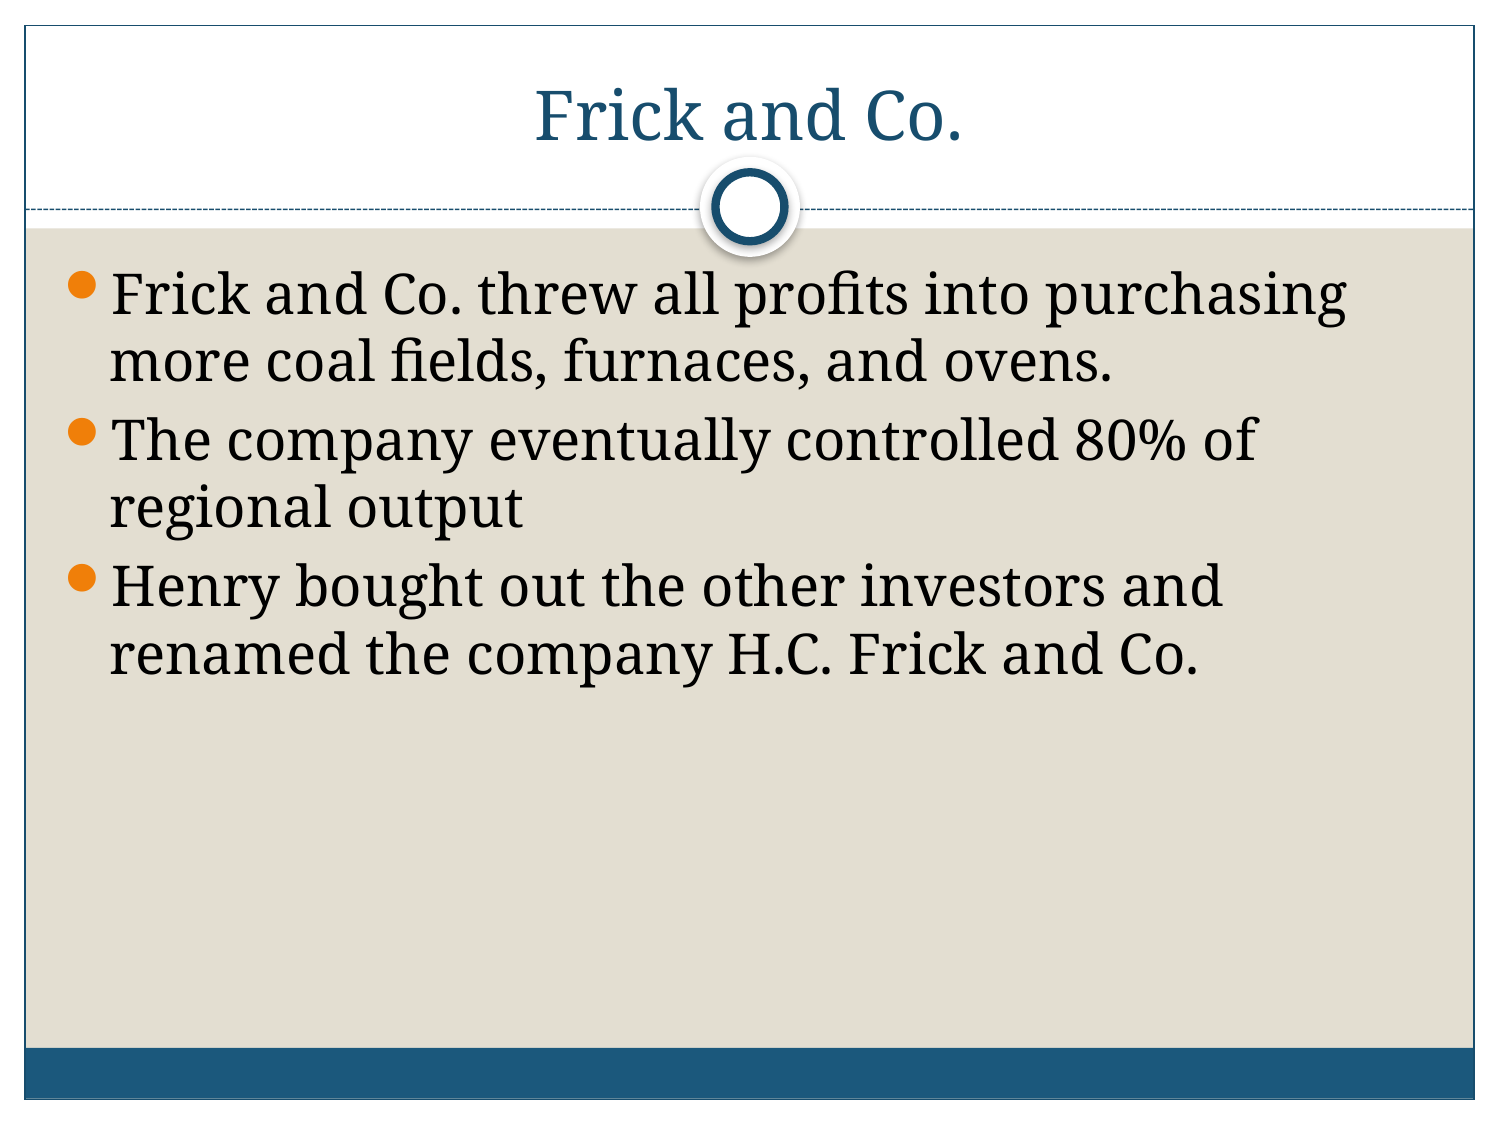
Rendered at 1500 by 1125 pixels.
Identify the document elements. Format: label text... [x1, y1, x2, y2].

title Frick and Co. [49, 37, 1450, 162]
list Frick and Co. threw all profits into purchasing more coal fields, furnaces, and ovens. The company eventually controlled 80% of regional output Henry bought out the other investors and renamed the company H.C. Frick and Co. [49, 250, 1445, 1001]
